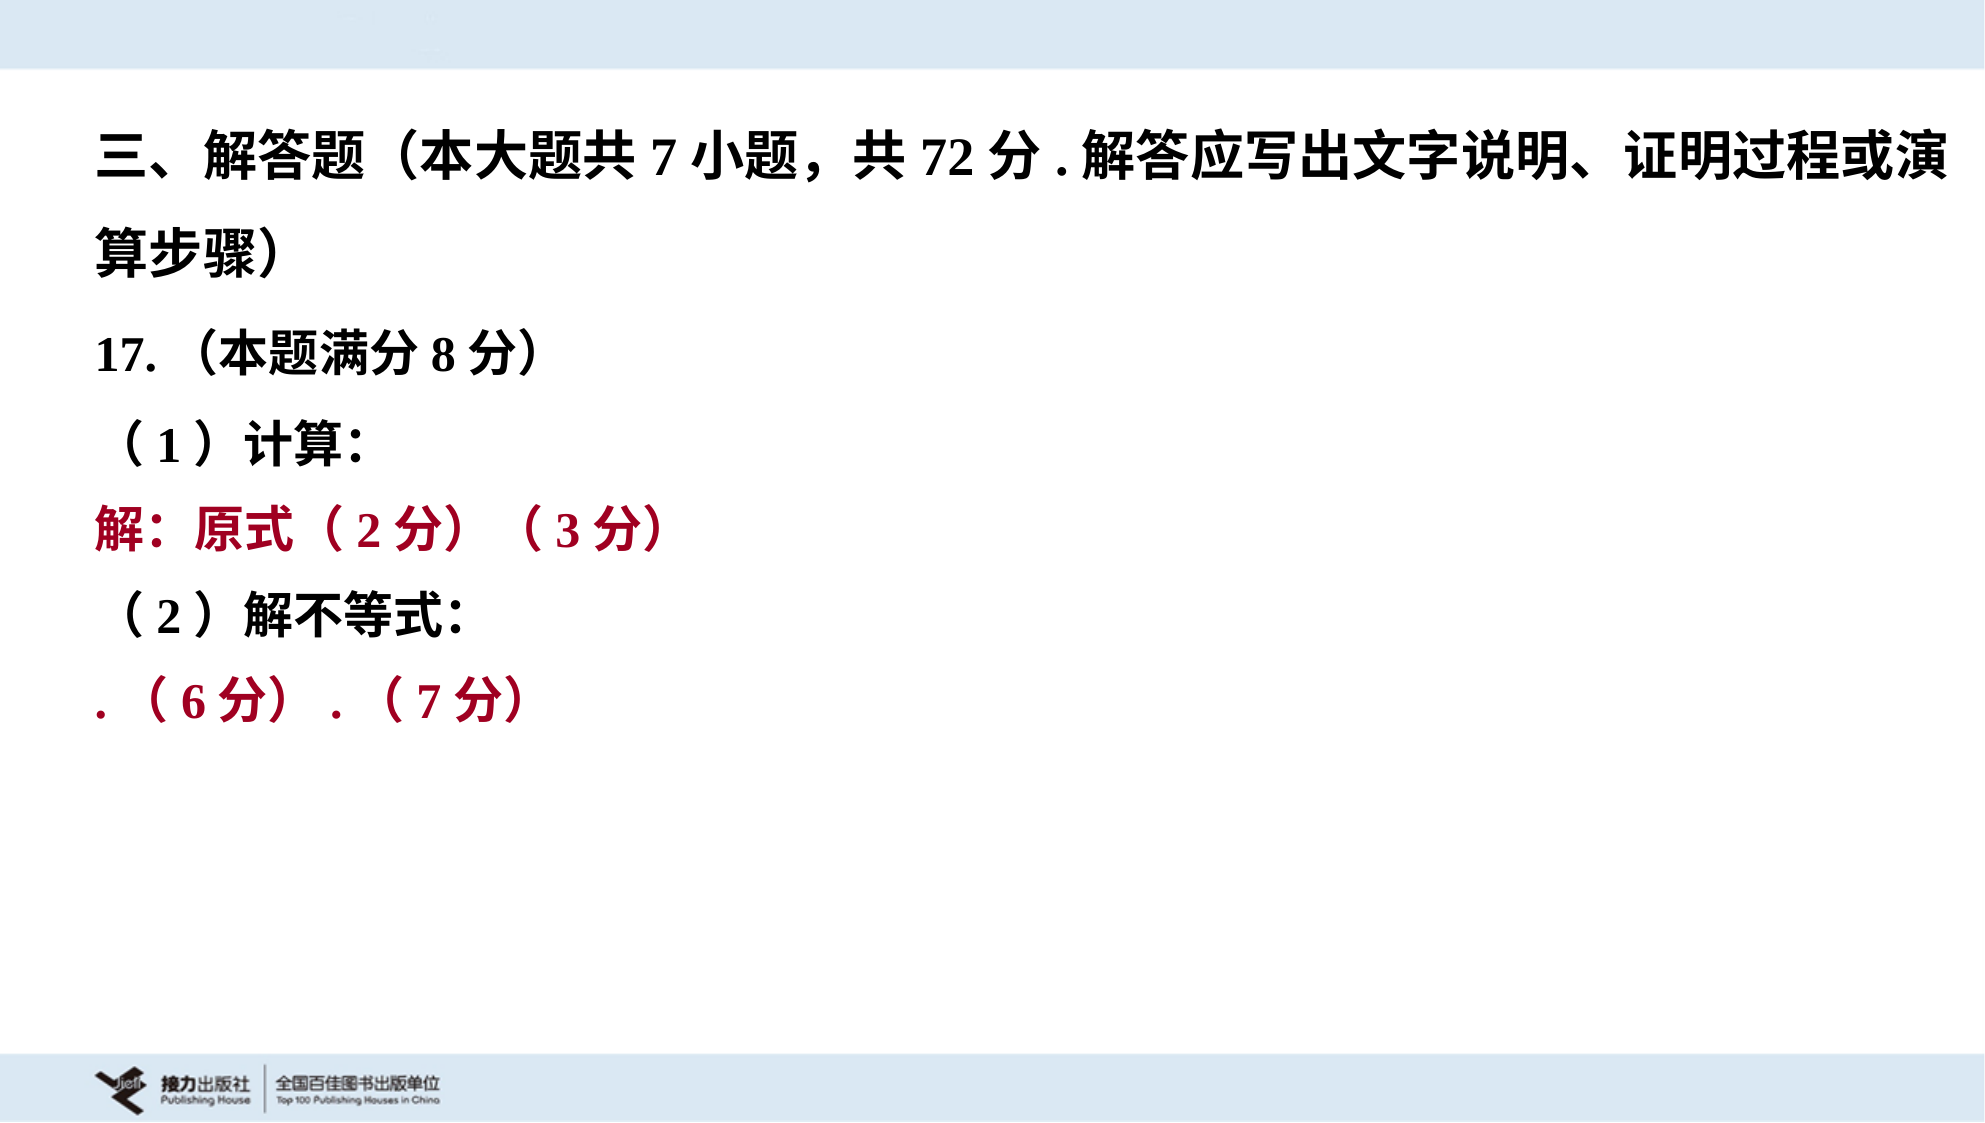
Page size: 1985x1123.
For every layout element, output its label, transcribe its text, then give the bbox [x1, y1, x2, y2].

picture [0, 0, 1985, 1122]
text_box 三、解答题（本大题共7小题，共72分.解答应写出文字说明、证明过程或演 算步骤） [94, 88, 1892, 293]
text_box 17.（本题满分8分） [94, 293, 1892, 381]
